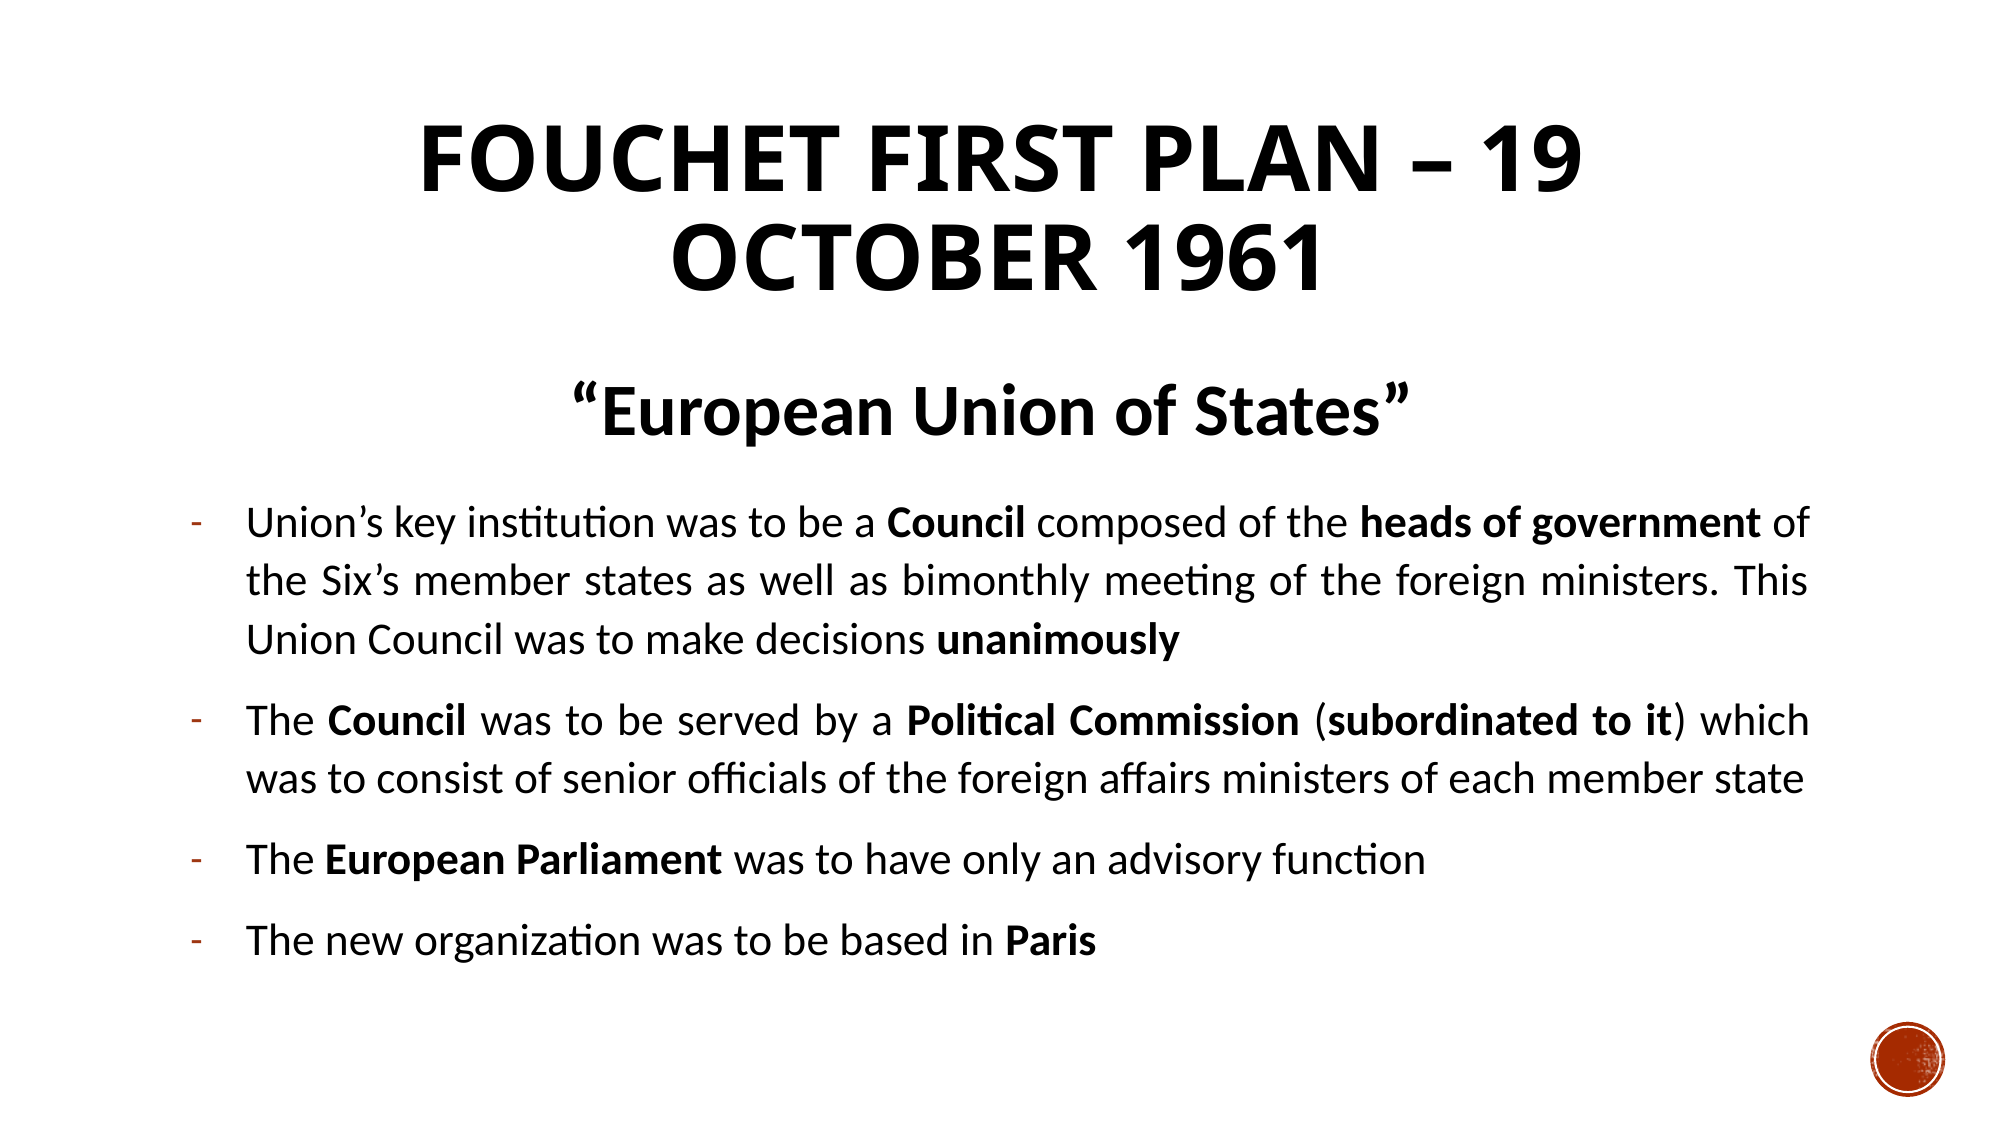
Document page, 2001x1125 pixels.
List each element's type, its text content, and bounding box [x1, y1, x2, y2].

list “European Union of States” Union’s key institution was to be a Council composed of the heads of government of the Six’s member states as well as bimonthly meeting of the foreign ministers. This Union Council was to make decisions unanimously The Council was to be served by a Political Commission (subordinated to it) which was to consist of senior officials of the foreign affairs ministers of each member state The European Parliament was to have only an advisory function The new organization was to be based in Paris [175, 348, 1826, 1013]
title FOUCHET FIRST PLAN – 19 OCTOBER 1961 [175, 79, 1826, 344]
